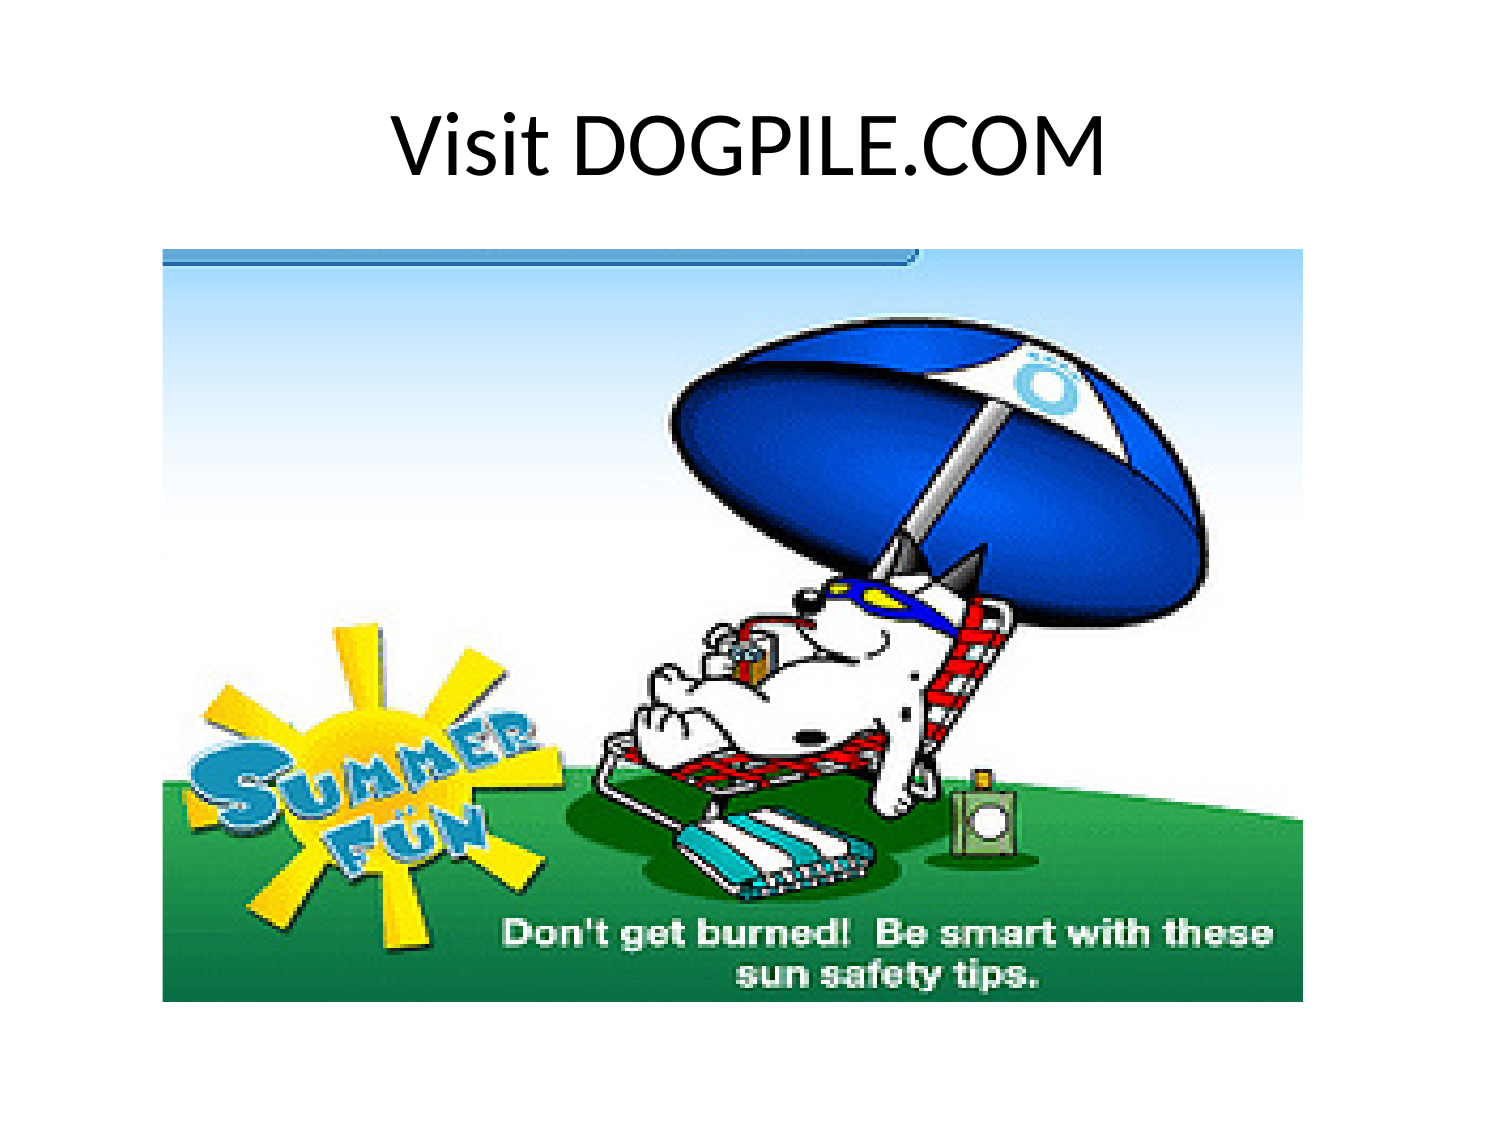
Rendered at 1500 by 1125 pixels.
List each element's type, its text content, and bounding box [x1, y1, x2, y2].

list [162, 249, 1326, 1024]
title Visit DOGPILE.COM [75, 45, 1425, 233]
